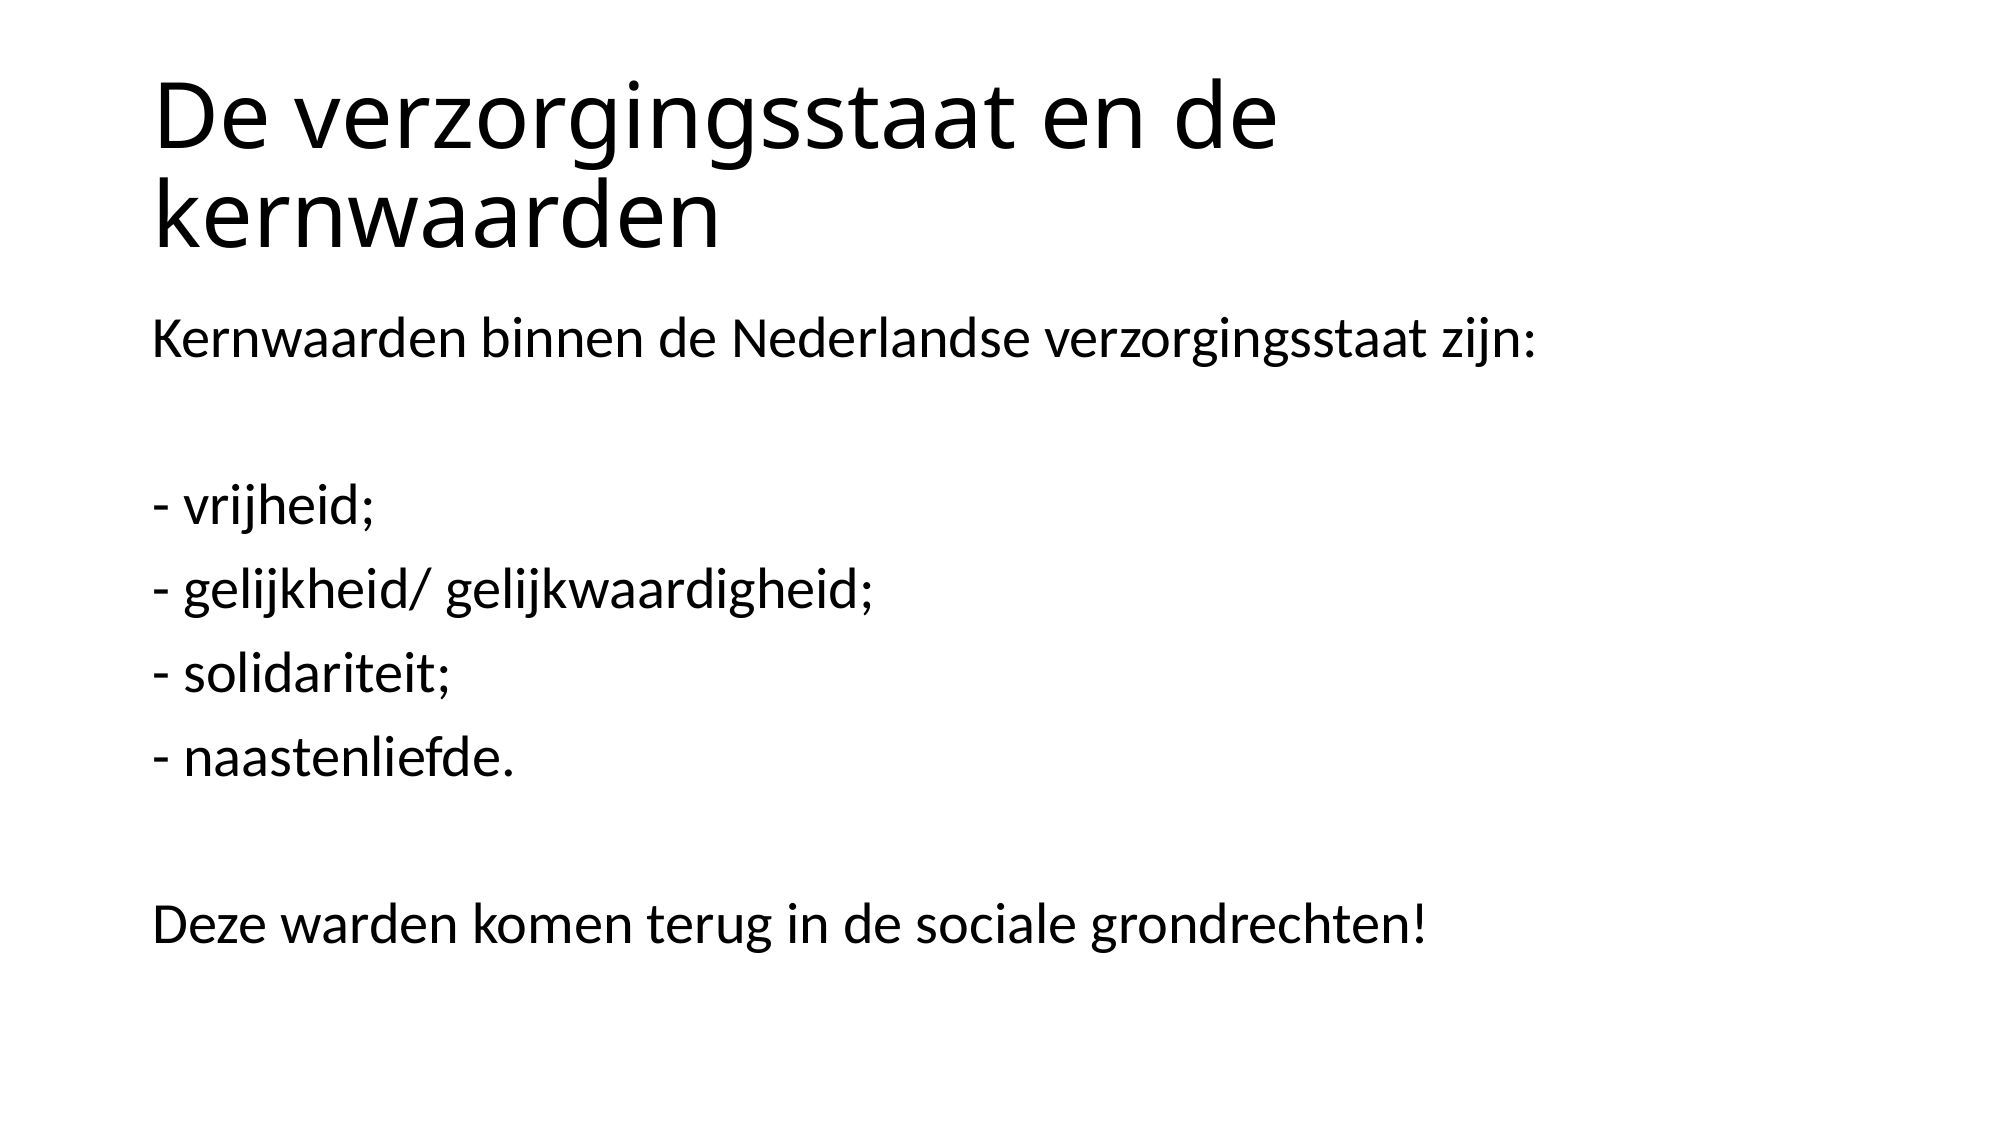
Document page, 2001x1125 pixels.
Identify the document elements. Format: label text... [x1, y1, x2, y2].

list Kernwaarden binnen de Nederlandse verzorgingsstaat zijn: - vrijheid; - gelijkheid/ gelijkwaardigheid; - solidariteit; - naastenliefde. Deze warden komen terug in de sociale grondrechten! [137, 299, 1863, 1014]
title De verzorgingsstaat en de kernwaarden [137, 59, 1863, 278]
